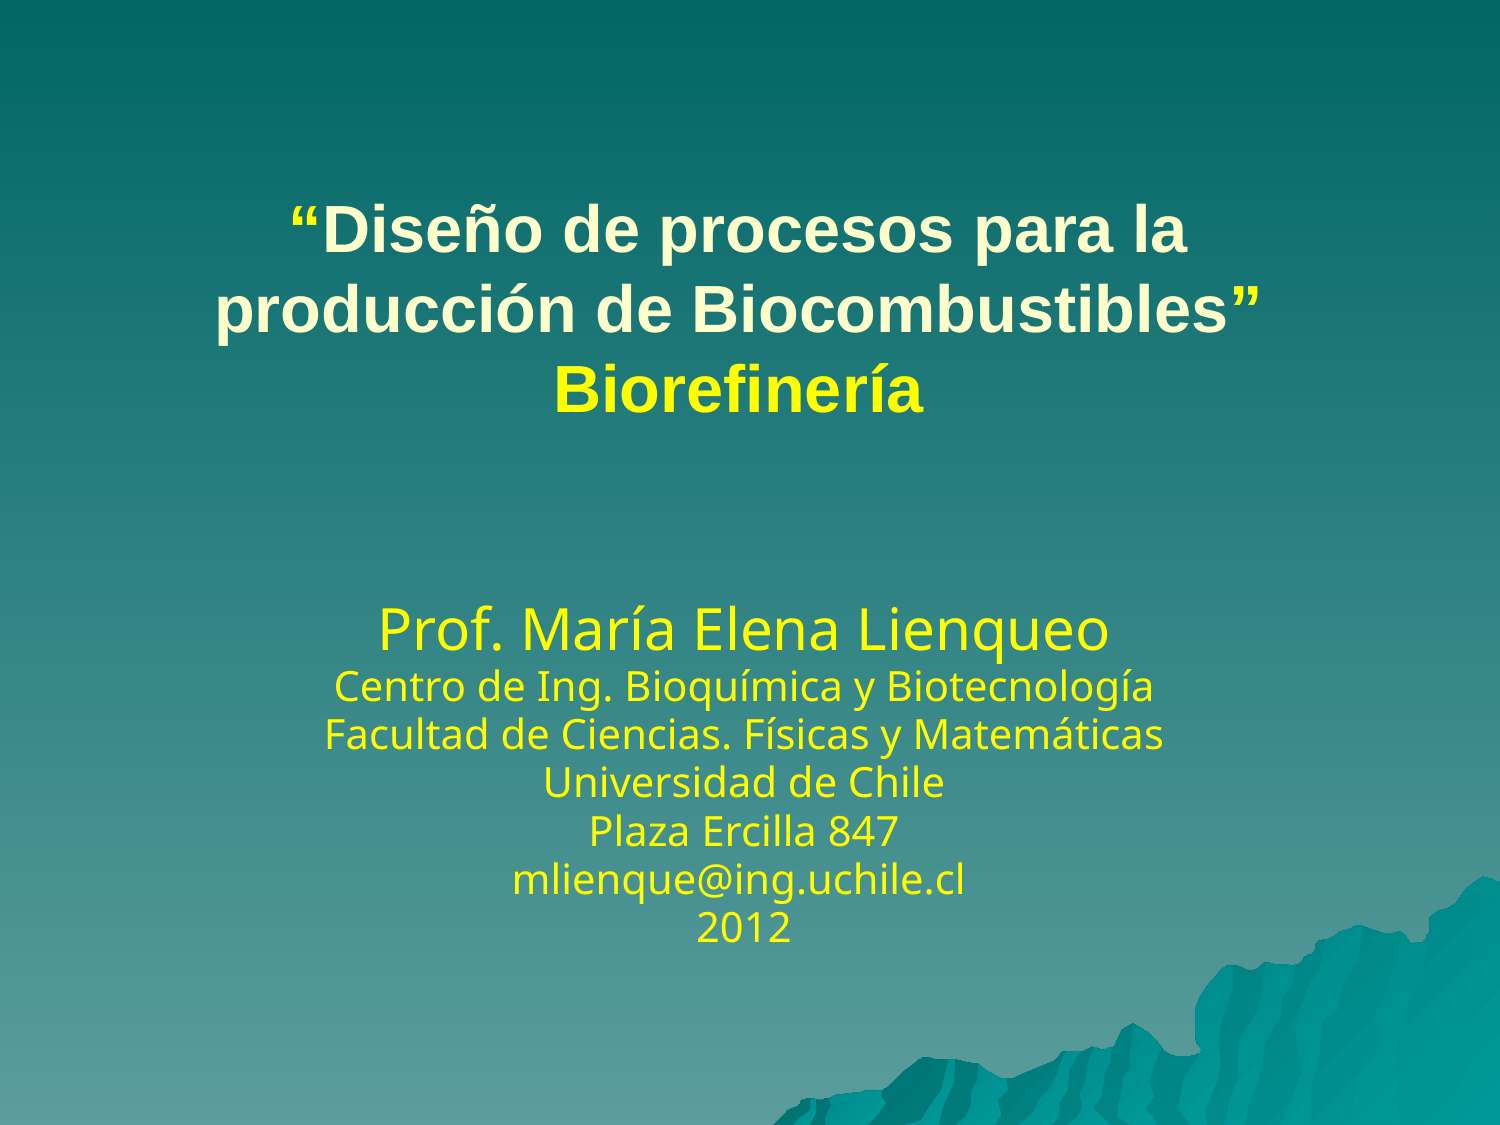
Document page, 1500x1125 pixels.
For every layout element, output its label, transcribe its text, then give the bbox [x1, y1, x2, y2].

subtitle Prof. María Elena Lienqueo Centro de Ing. Bioquímica y Biotecnología Facultad de Ciencias. Físicas y Matemáticas Universidad de Chile Plaza Ercilla 847 mlienque@ing.uchile.cl 2012 [81, 597, 1407, 886]
title “Diseño de procesos para la producción de Biocombustibles” Biorefinería [136, 222, 1341, 434]
